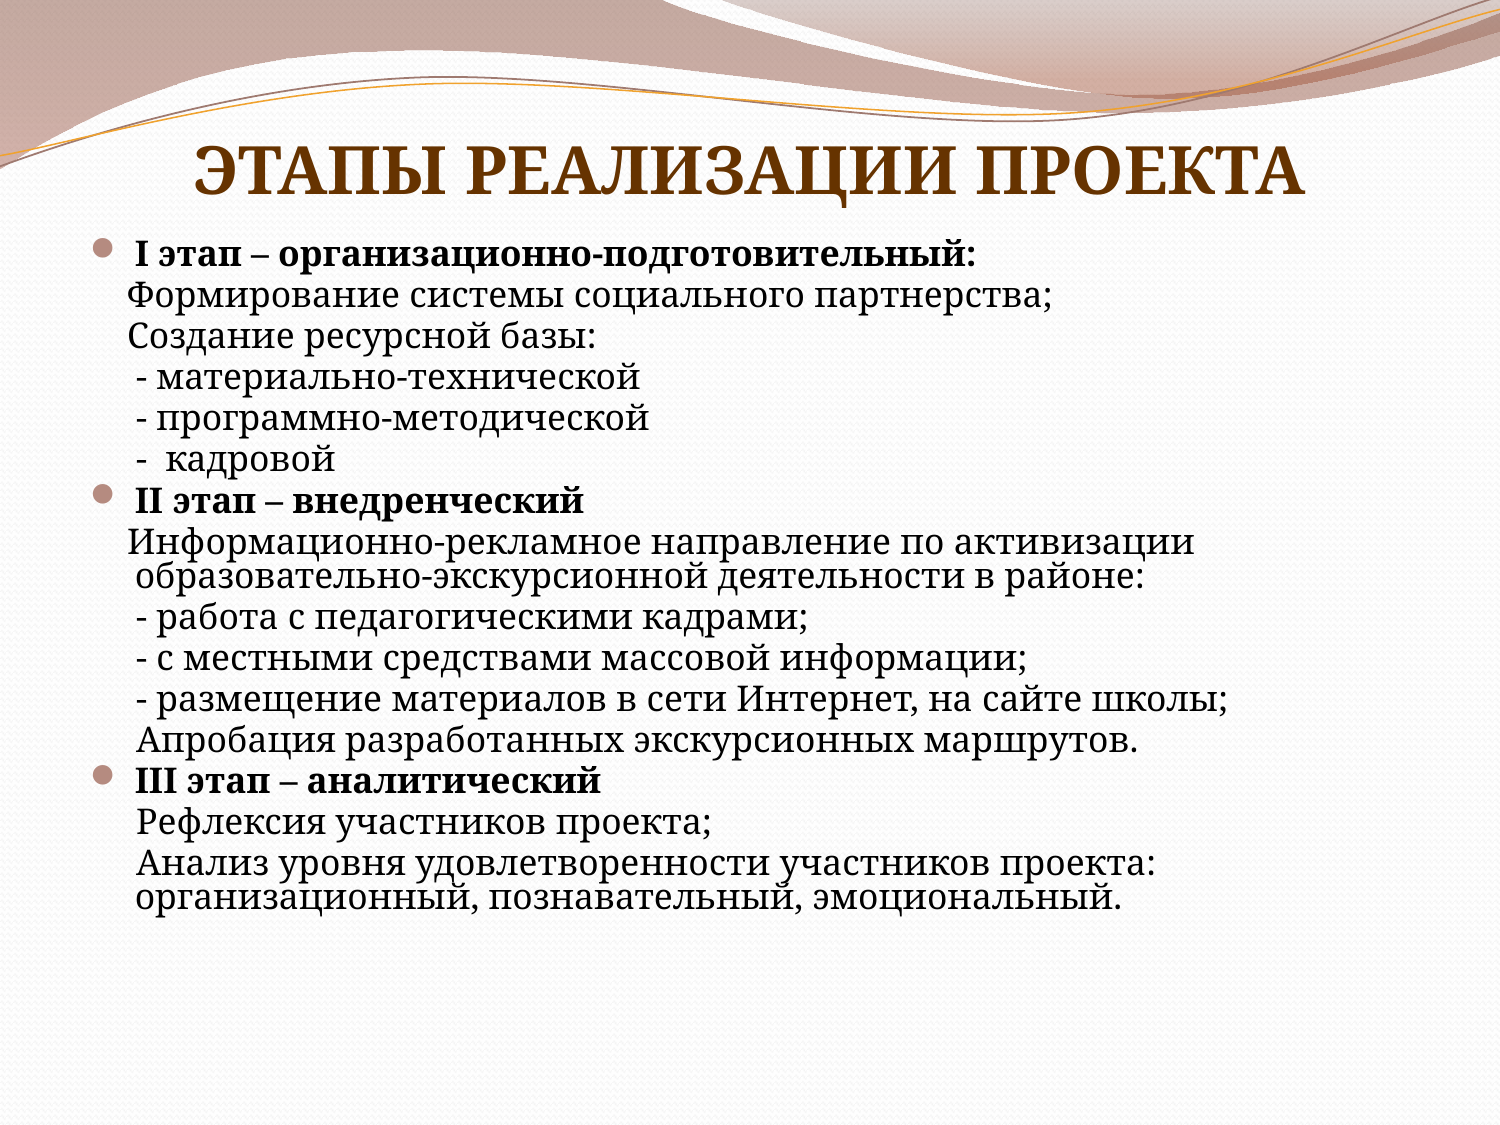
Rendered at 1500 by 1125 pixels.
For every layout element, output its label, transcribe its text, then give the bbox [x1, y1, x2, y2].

list I этап – организационно-подготовительный: Формирование системы социального партнерства; Создание ресурсной базы: - материально-технической - программно-методической - кадровой II этап – внедренческий Информационно-рекламное направление по активизации образовательно-экскурсионной деятельности в районе: - работа с педагогическими кадрами; - с местными средствами массовой информации; - размещение материалов в сети Интернет, на сайте школы; Апробация разработанных экскурсионных маршрутов. III этап – аналитический Рефлексия участников проекта; Анализ уровня удовлетворенности участников проекта: организационный, познавательный, эмоциональный. [74, 231, 1426, 1038]
title ЭТАПЫ РЕАЛИЗАЦИИ ПРОЕКТА [74, 115, 1426, 209]
